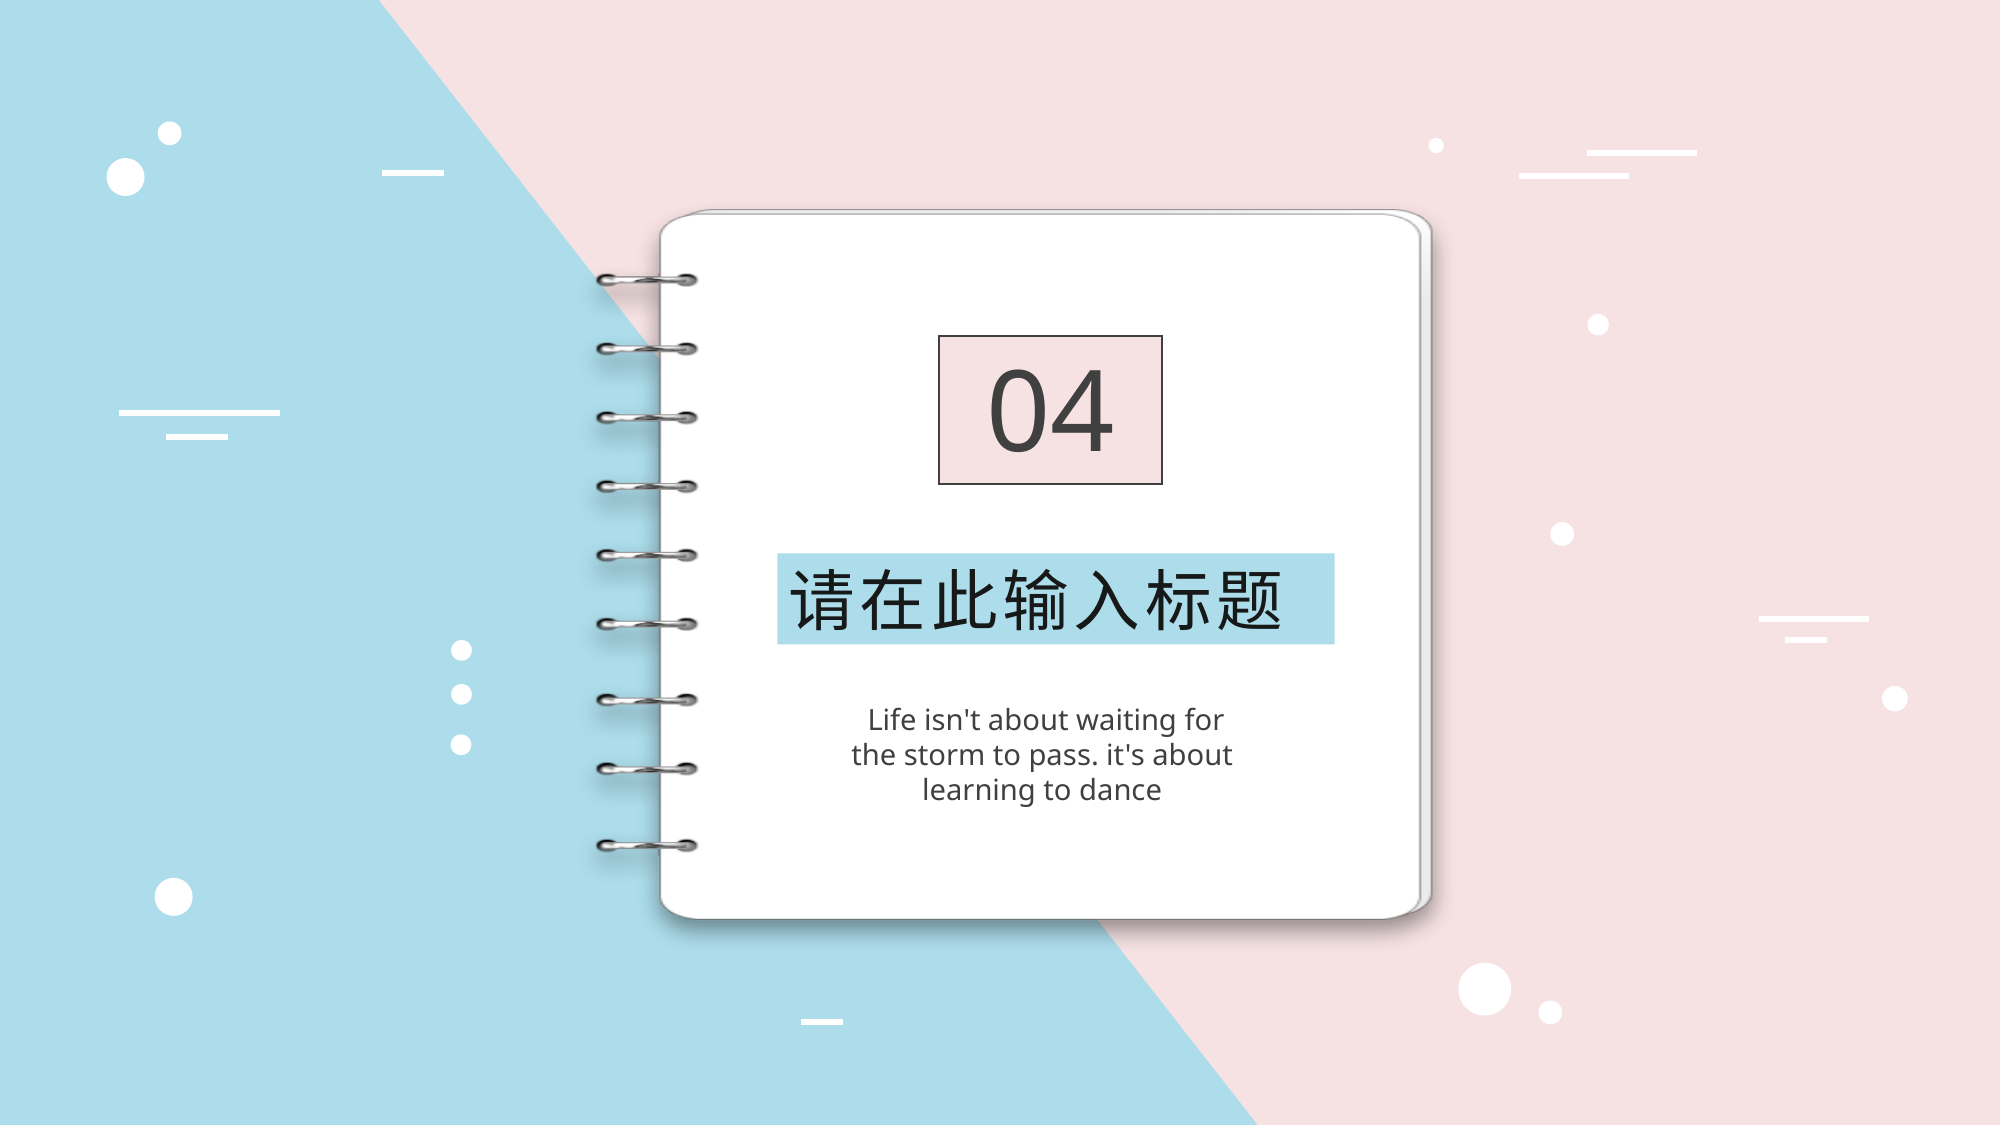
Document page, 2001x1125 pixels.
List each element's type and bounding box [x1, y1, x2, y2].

text_box [1537, 999, 1564, 1026]
text_box [450, 682, 473, 706]
text_box [1457, 961, 1513, 1017]
text_box [449, 733, 473, 757]
picture [568, 197, 1459, 944]
text_box [1427, 136, 1445, 155]
text_box [105, 156, 146, 198]
text_box [156, 120, 183, 147]
text_box [1586, 312, 1610, 337]
text_box [153, 876, 194, 917]
text_box [0, 0, 359, 1125]
text_box [1881, 684, 1909, 713]
text_box [359, 0, 1259, 1125]
text_box [1549, 521, 1576, 547]
text_box [450, 638, 473, 662]
